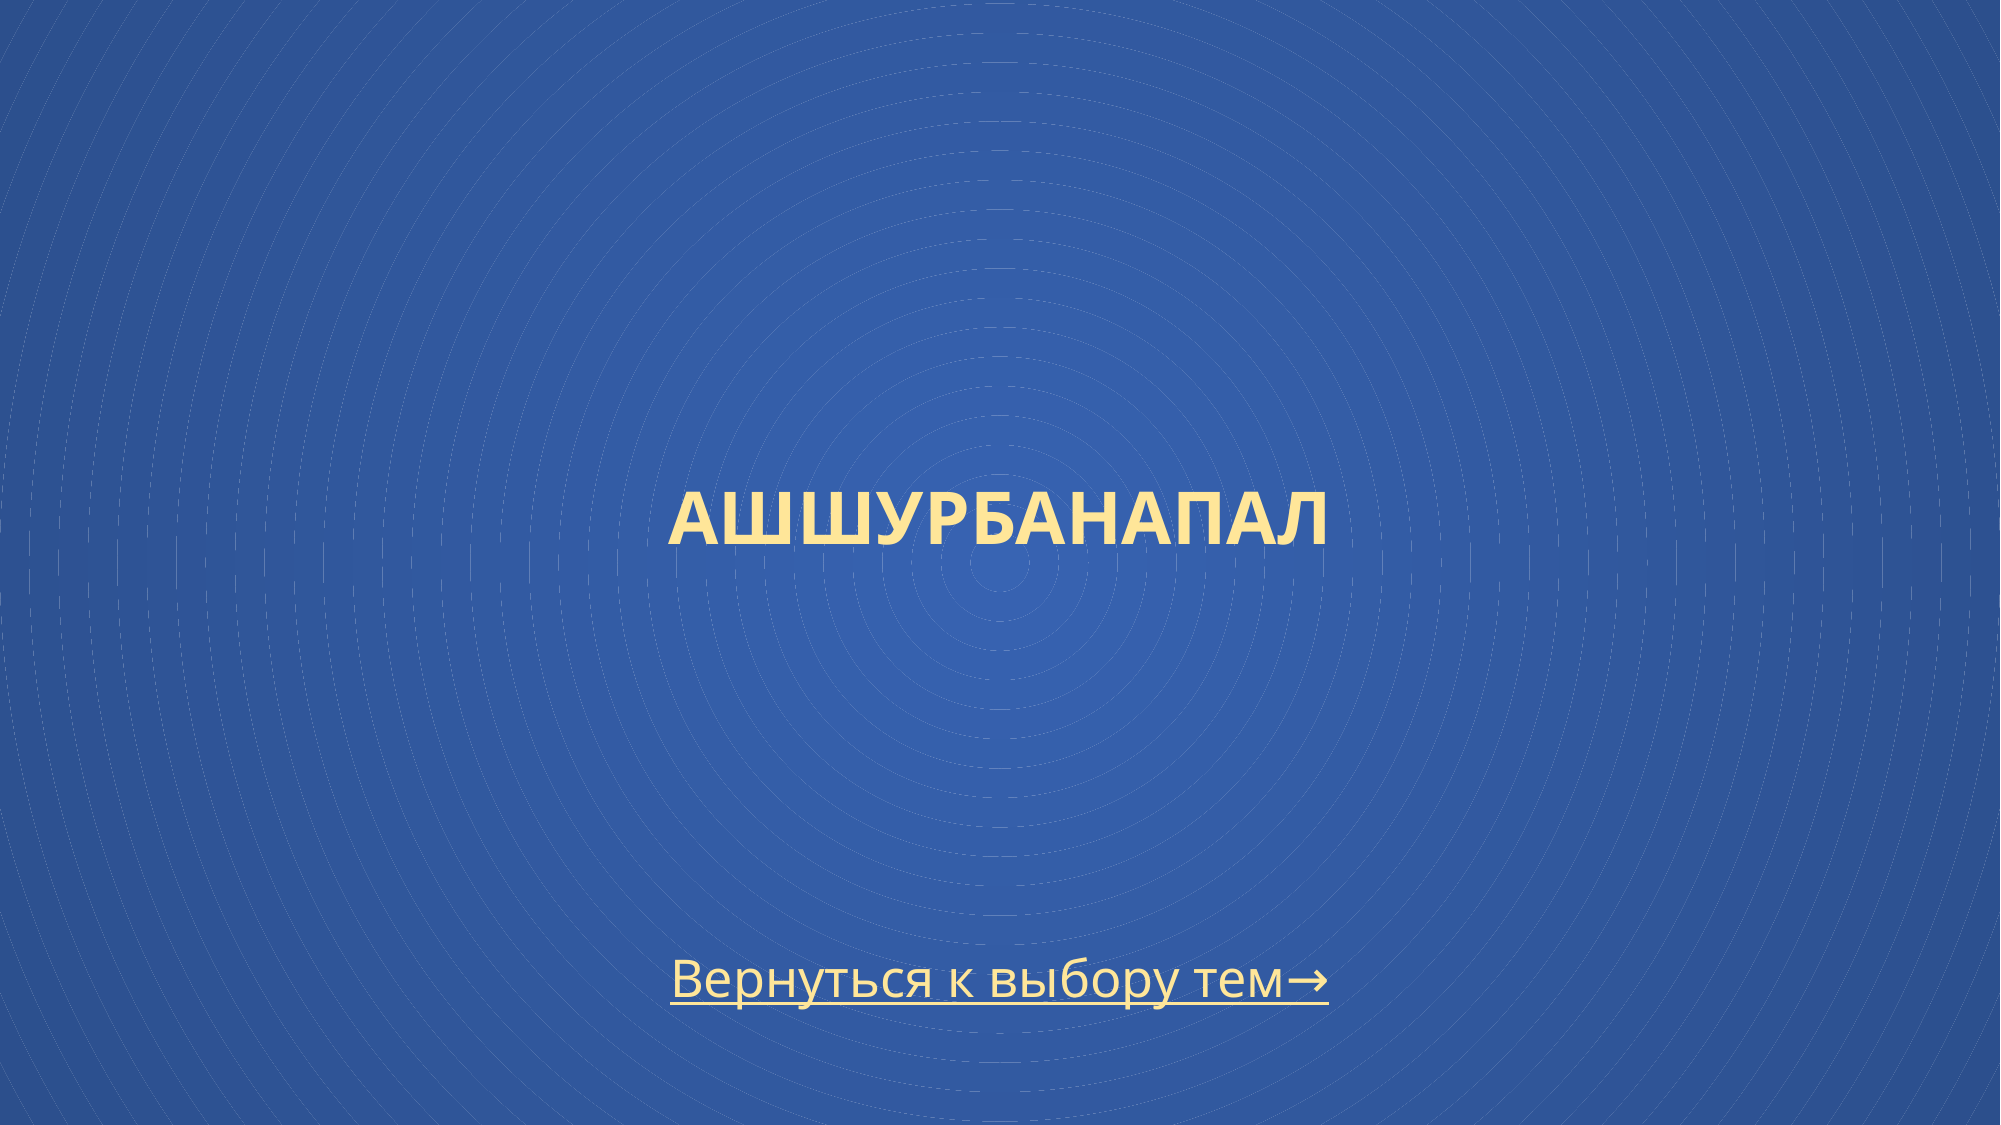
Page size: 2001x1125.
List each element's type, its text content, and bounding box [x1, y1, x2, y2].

title Ашшурбанапал [117, 396, 1883, 646]
text_box Вернуться к выбору тем→ [655, 938, 1345, 1016]
